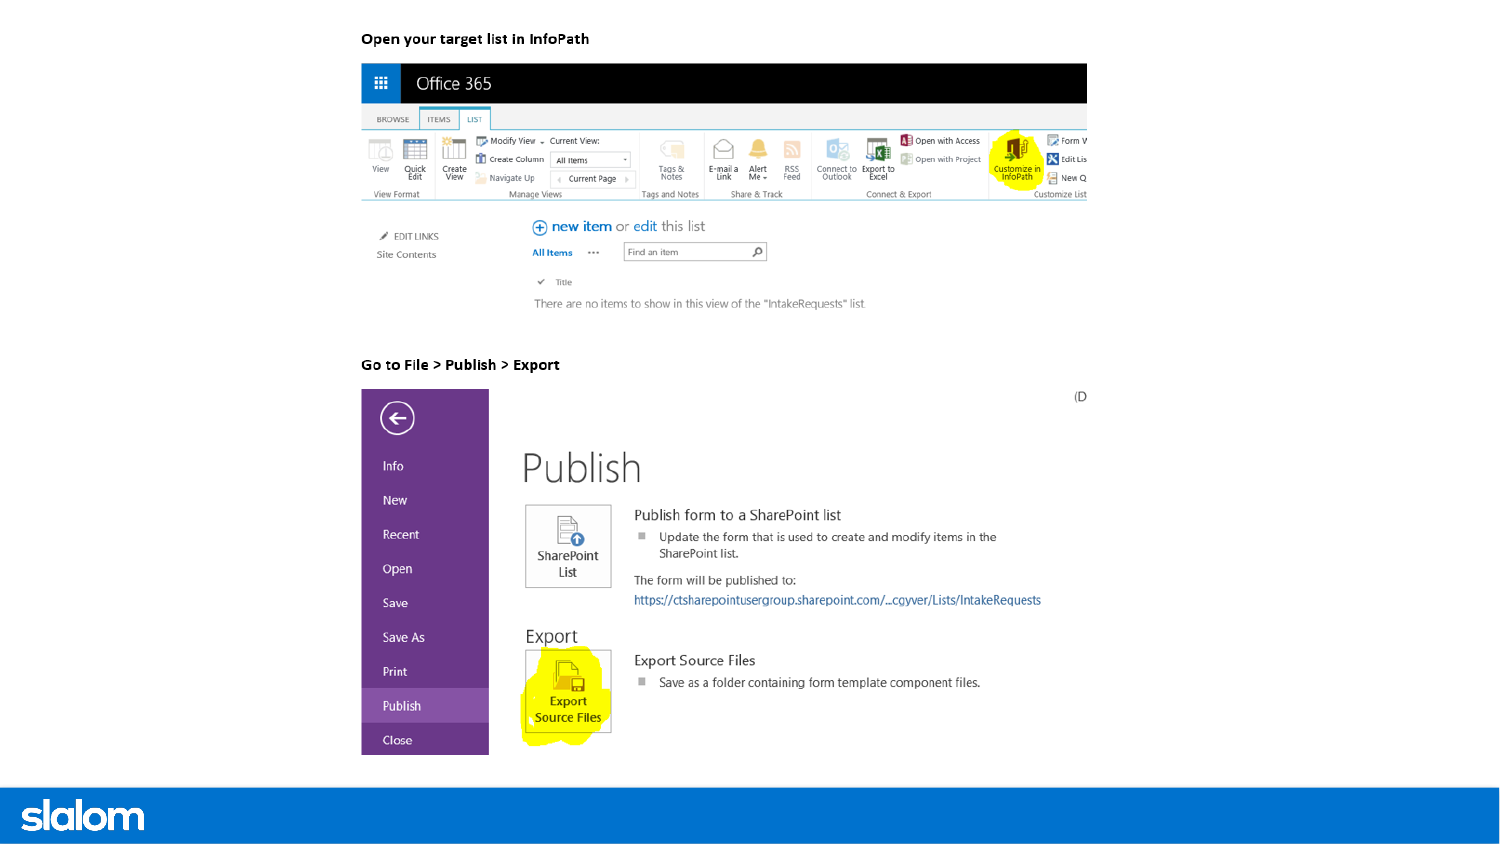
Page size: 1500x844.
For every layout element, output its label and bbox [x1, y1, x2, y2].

picture [294, 23, 1130, 755]
picture [21, 799, 144, 831]
